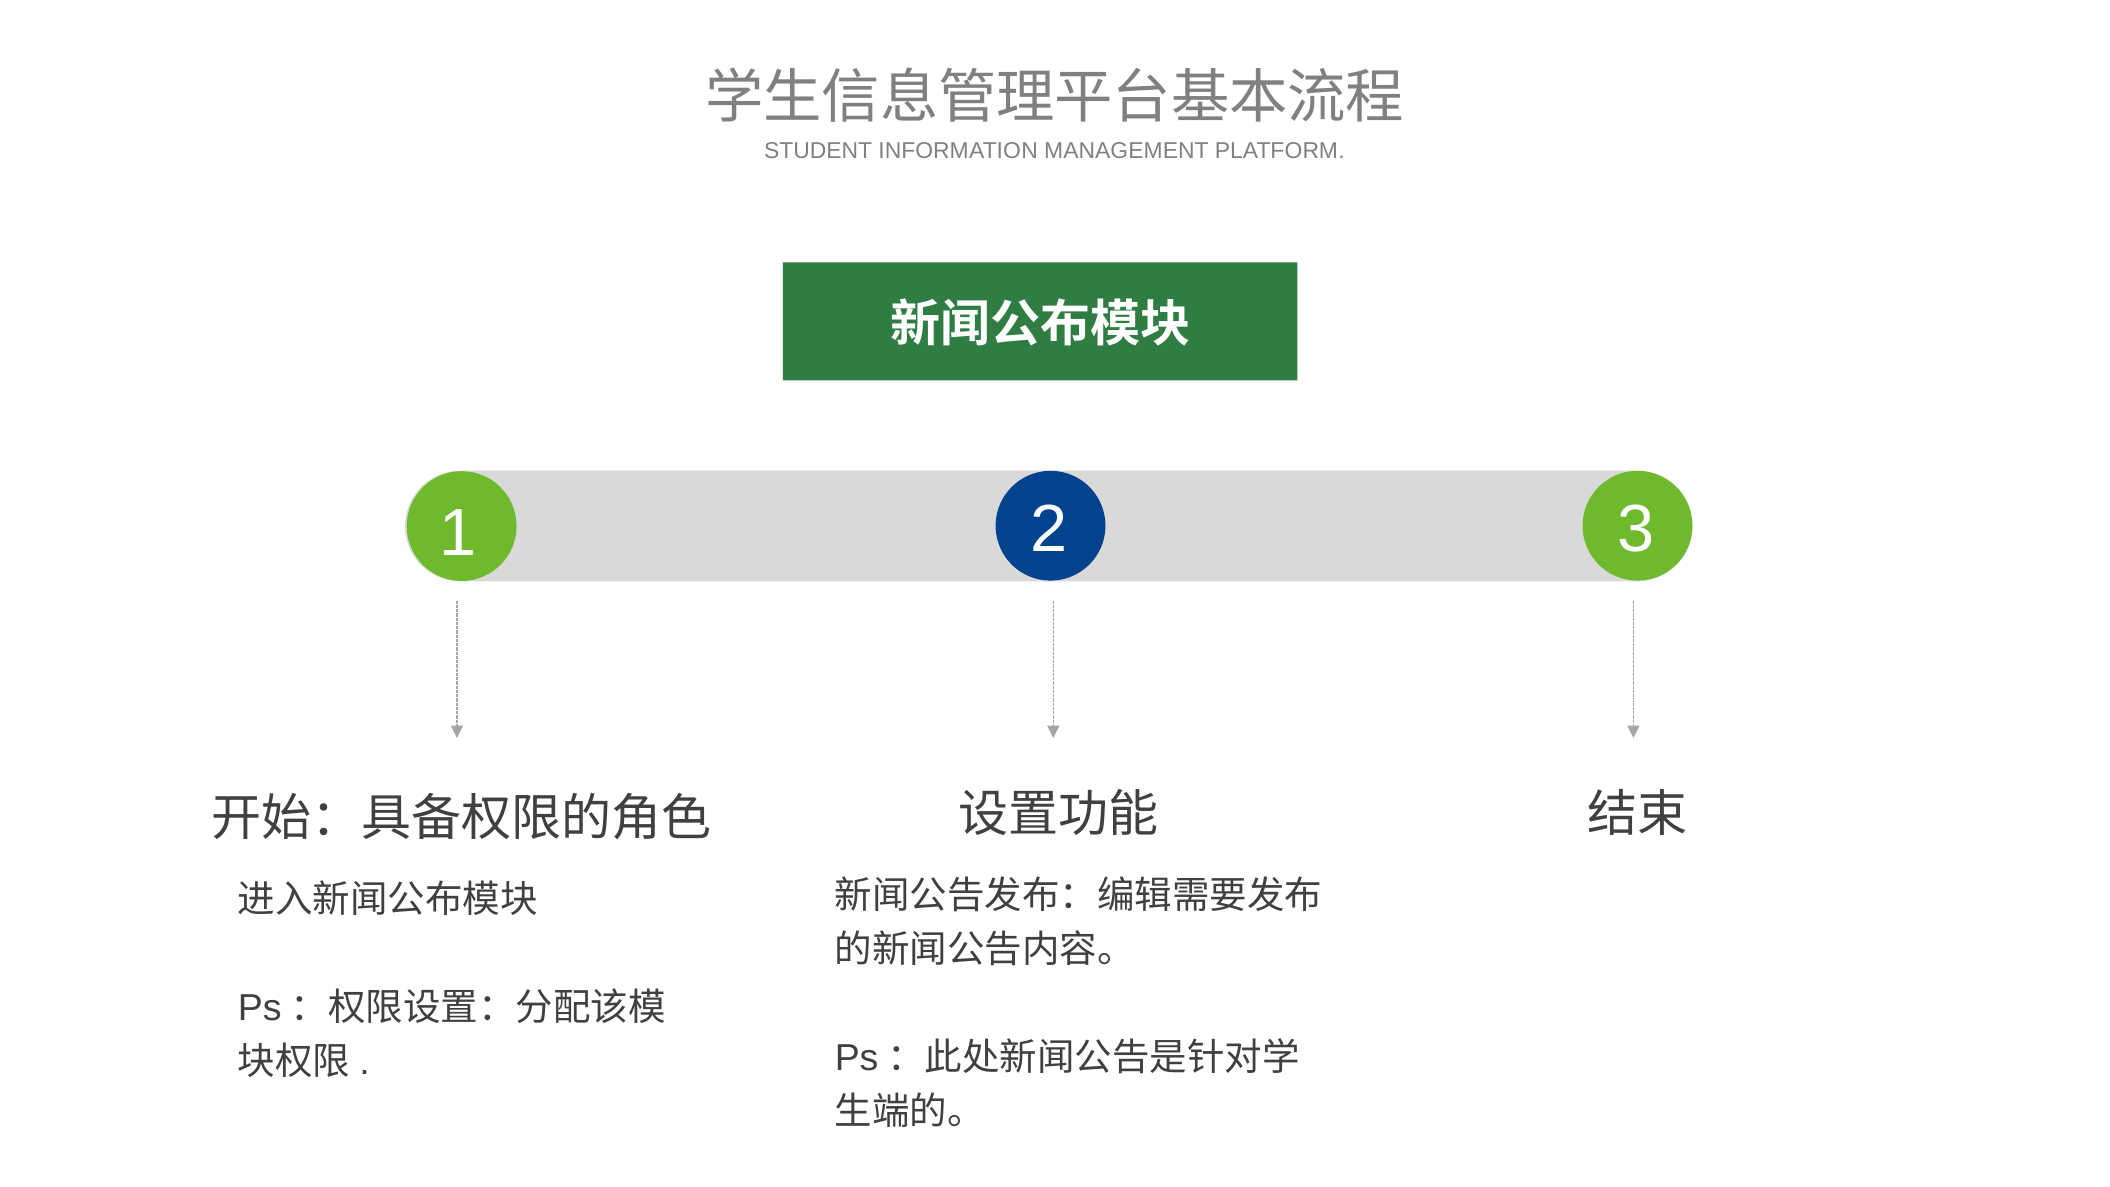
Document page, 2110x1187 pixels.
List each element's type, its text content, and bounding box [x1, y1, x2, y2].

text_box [404, 470, 1693, 582]
text_box 新闻公告发布：编辑需要发布的新闻公告内容。 Ps：此处新闻公告是针对学生端的。 [820, 854, 1348, 1139]
text_box 学生信息管理平台基本流程 [700, 58, 1409, 129]
text_box 设置功能 [943, 761, 1174, 849]
text_box 进入新闻公布模块 Ps：权限设置：分配该模块权限. [223, 858, 701, 1090]
text_box STUDENT INFORMATION MANAGEMENT PLATFORM. [761, 135, 1348, 163]
text_box 新闻公布模块 [781, 261, 1299, 382]
text_box 开始：具备权限的角色 [196, 766, 727, 853]
text_box 结束 [1572, 761, 1703, 849]
